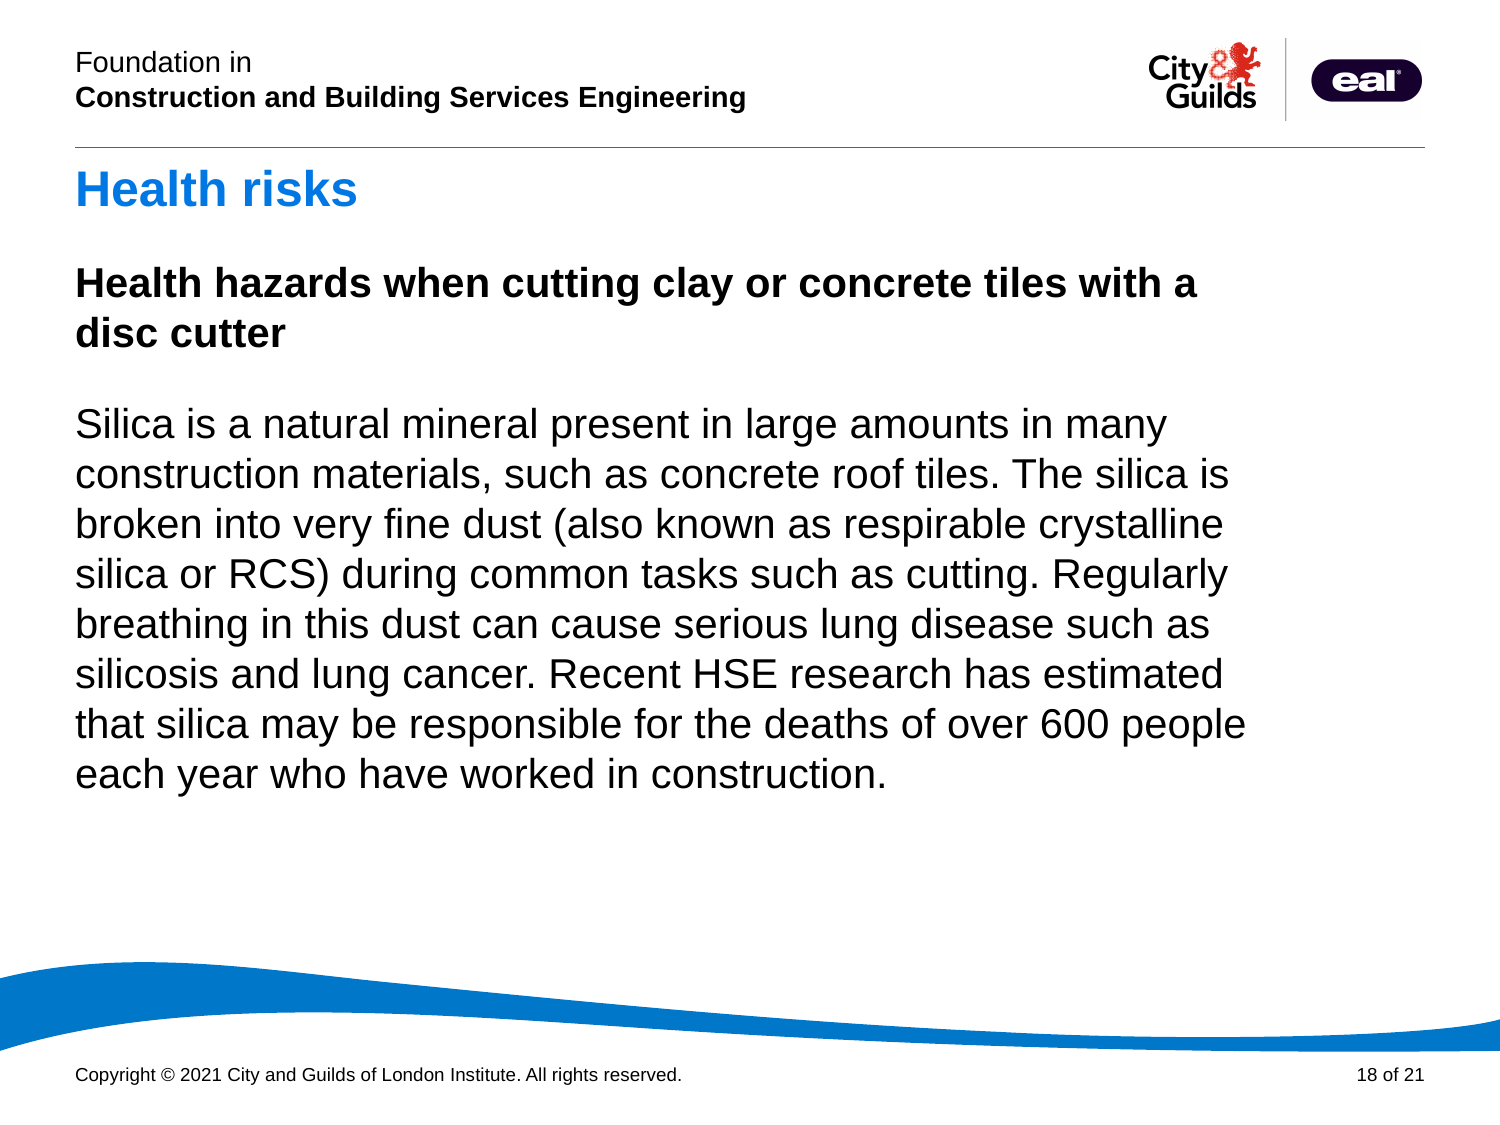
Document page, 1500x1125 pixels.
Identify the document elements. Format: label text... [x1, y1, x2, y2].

title Health risks [74, 155, 1388, 292]
list Health hazards when cutting clay or concrete tiles with a disc cutter Silica is a natural mineral present in large amounts in many construction materials, such as concrete roof tiles. The silica is broken into very fine dust (also known as respirable crystalline silica or RCS) during common tasks such as cutting. Regularly breathing in this dust can cause serious lung disease such as silicosis and lung cancer. Recent HSE research has estimated that silica may be responsible for the deaths of over 600 people each year who have worked in construction. [74, 255, 1270, 885]
picture [1149, 38, 1422, 121]
